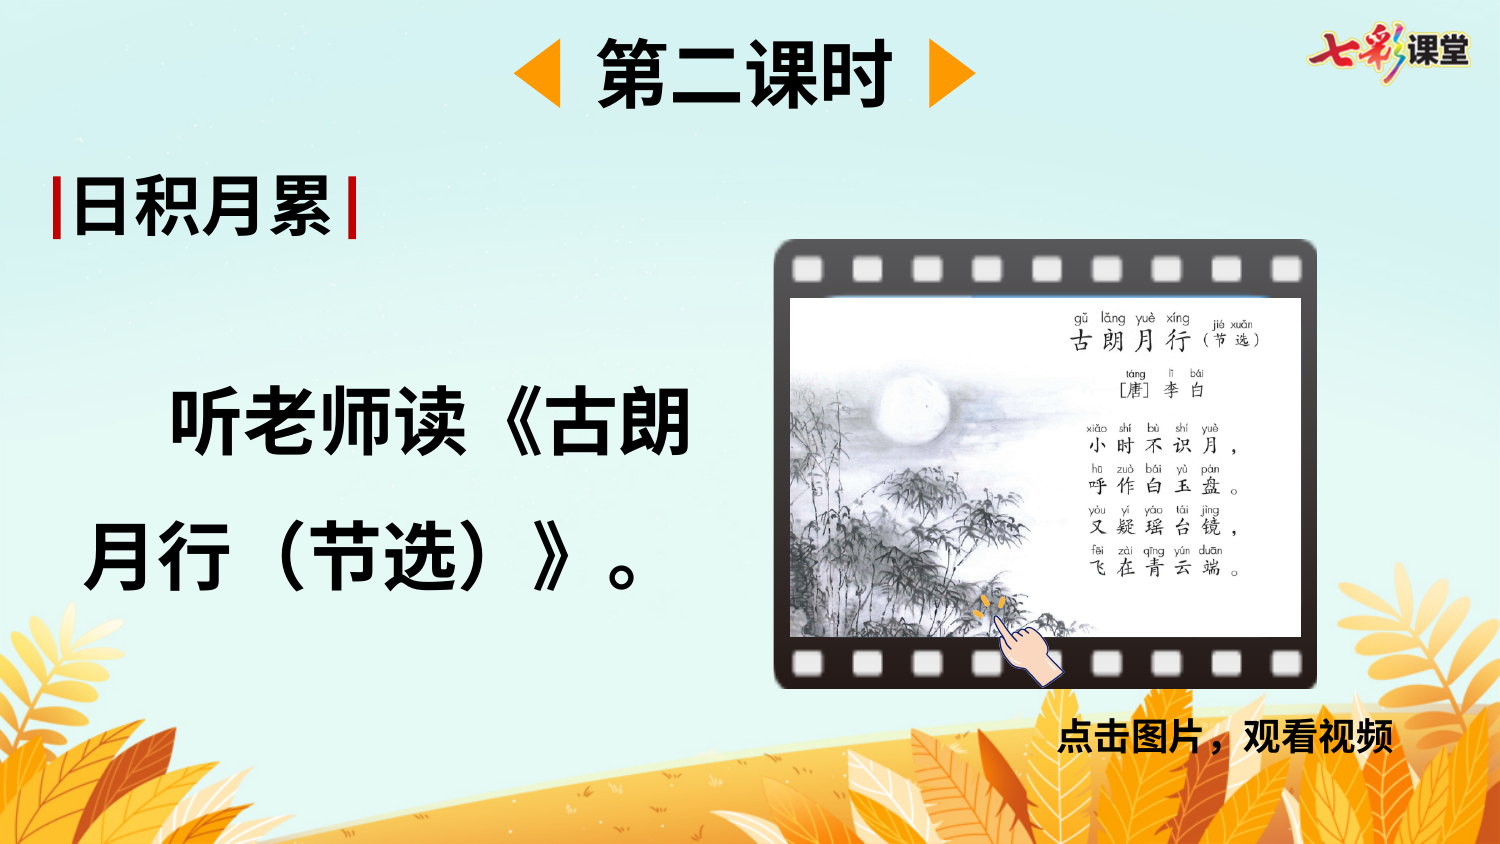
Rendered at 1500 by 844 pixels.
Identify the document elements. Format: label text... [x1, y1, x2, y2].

text_box 听老师读《古朗月行（节选）》。 [67, 322, 727, 607]
picture [0, 0, 1500, 844]
text_box 点击图片，观看视频 [1045, 707, 1415, 764]
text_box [53, 155, 396, 252]
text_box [513, 20, 976, 127]
